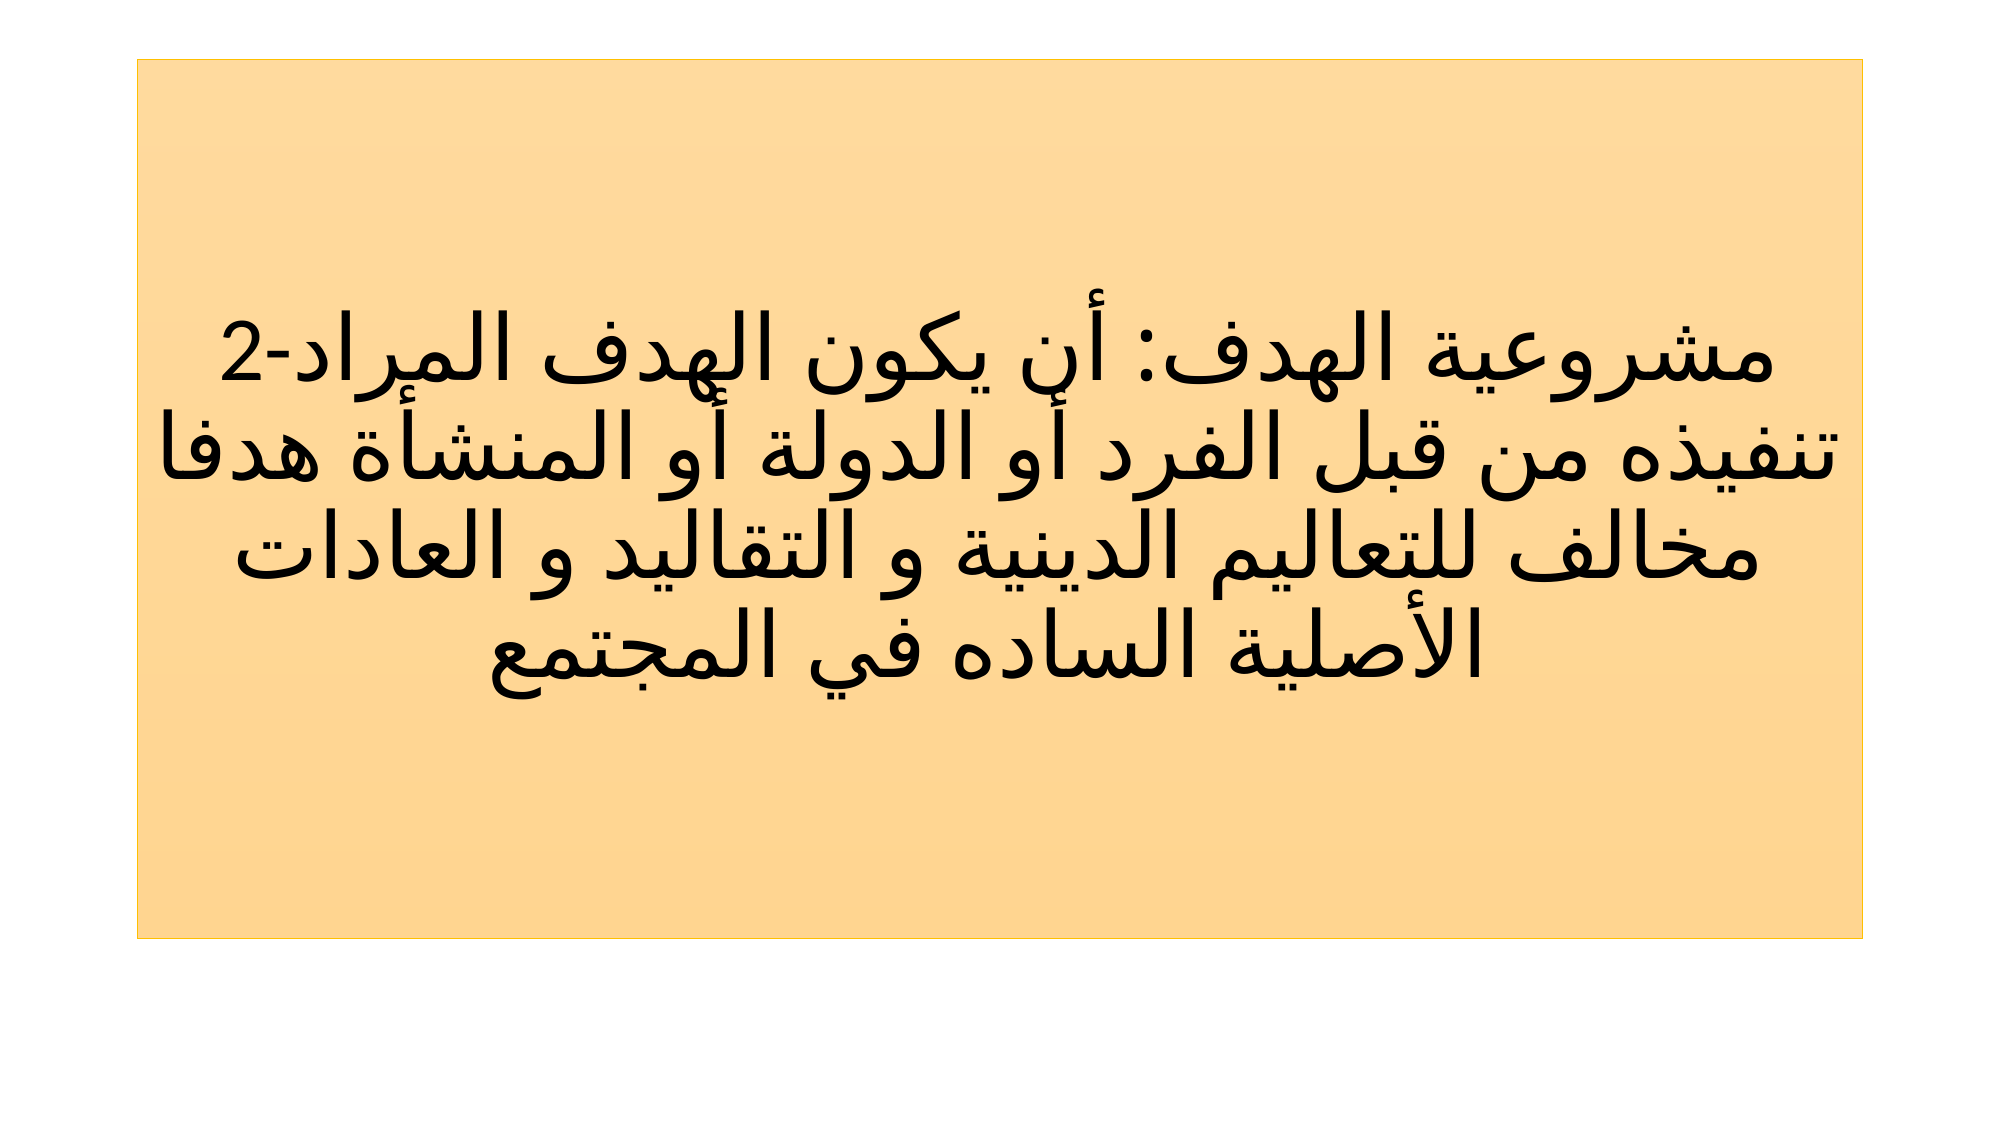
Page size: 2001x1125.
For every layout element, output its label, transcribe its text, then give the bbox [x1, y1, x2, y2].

title 2-مشروعية الهدف: أن يكون الهدف المراد تنفيذه من قبل الفرد أو الدولة أو المنشأة هدفا مخالف للتعاليم الدينية و التقاليد و العادات الأصلية الساده في المجتمع [137, 59, 1863, 939]
